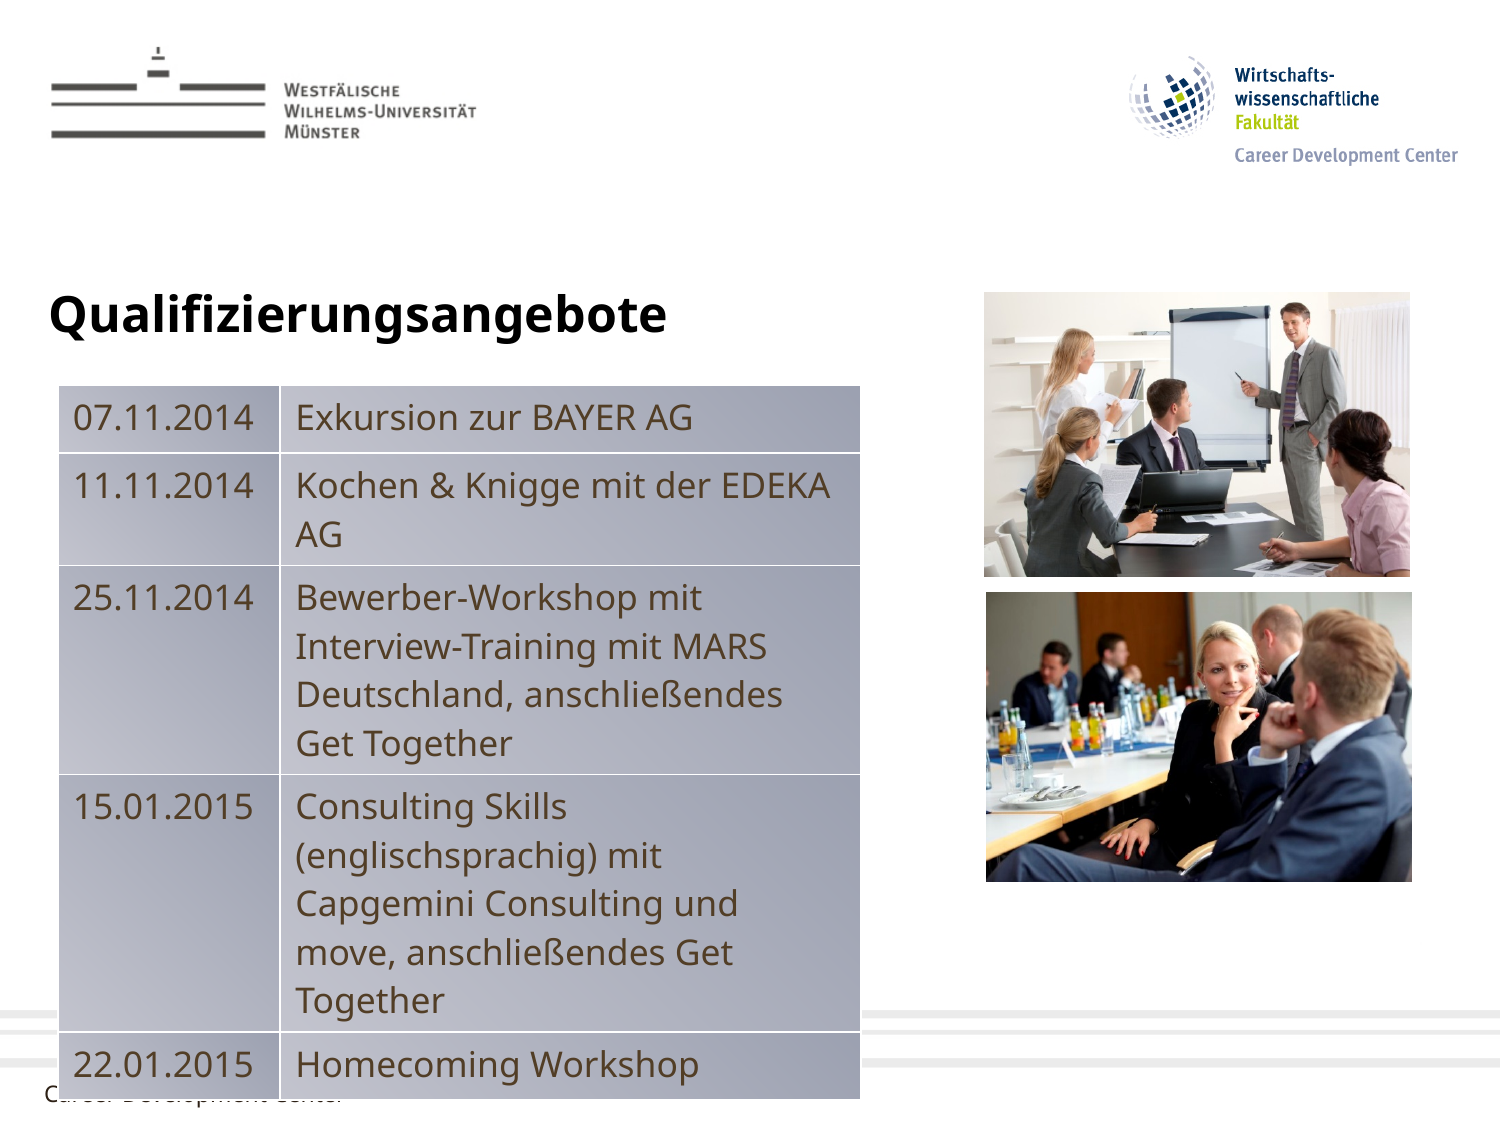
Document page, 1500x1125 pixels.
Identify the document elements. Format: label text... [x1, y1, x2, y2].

table_cell 25.11.2014 [59, 566, 279, 774]
table_cell 22.01.2015 [59, 1033, 279, 1099]
table_cell 15.01.2015 [59, 775, 279, 1031]
table_cell Kochen & Knigge mit der EDEKA AG [281, 454, 860, 565]
table_cell Bewerber-Workshop mit Interview-Training mit MARS Deutschland, anschließendes Get Together [281, 566, 860, 774]
title Qualifizierungsangebote [33, 199, 1459, 350]
table_cell 11.11.2014 [59, 454, 279, 565]
picture [0, 0, 1500, 1125]
table_cell Consulting Skills (englischsprachig) mit Capgemini Consulting und move, anschließendes Get Together [281, 775, 860, 1031]
table_header 07.11.2014 [59, 386, 279, 452]
table_cell Homecoming Workshop [281, 1033, 860, 1099]
table_header Exkursion zur BAYER AG [281, 386, 860, 452]
